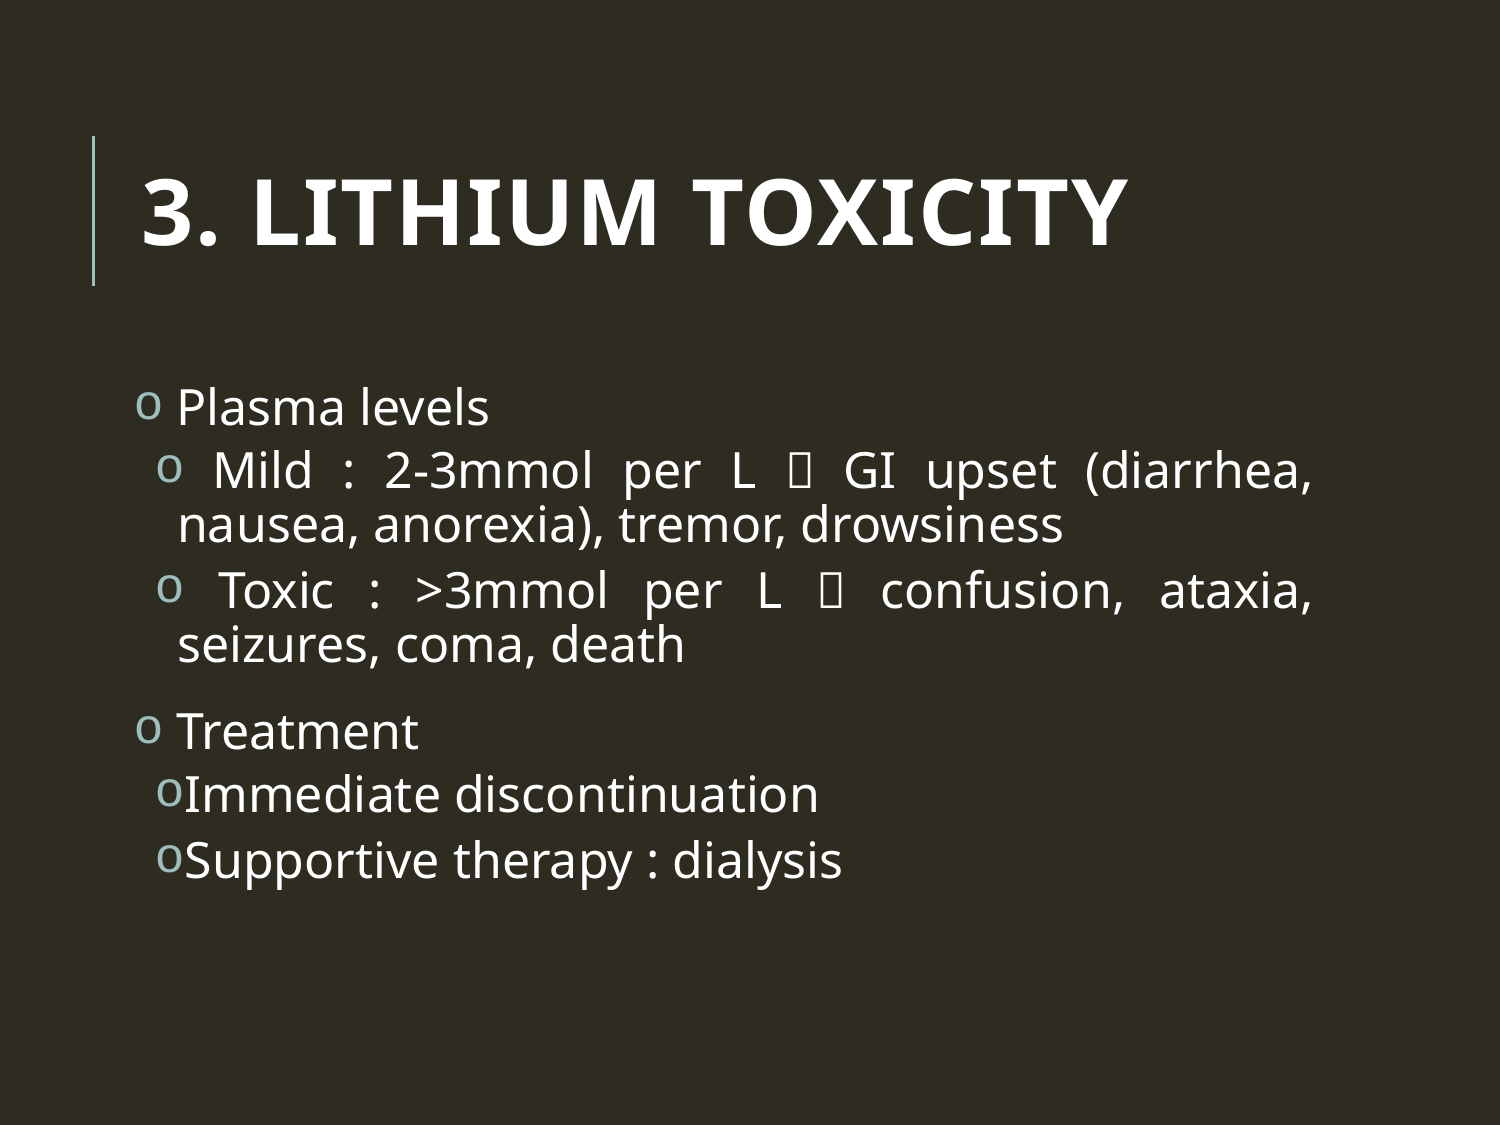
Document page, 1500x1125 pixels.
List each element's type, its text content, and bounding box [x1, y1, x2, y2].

list Plasma levels Mild : 2-3mmol per L  GI upset (diarrhea, nausea, anorexia), tremor, drowsiness Toxic : >3mmol per L  confusion, ataxia, seizures, coma, death Treatment Immediate discontinuation Supportive therapy : dialysis [126, 375, 1322, 1035]
title 3. Lithium Toxicity [126, 96, 1322, 342]
